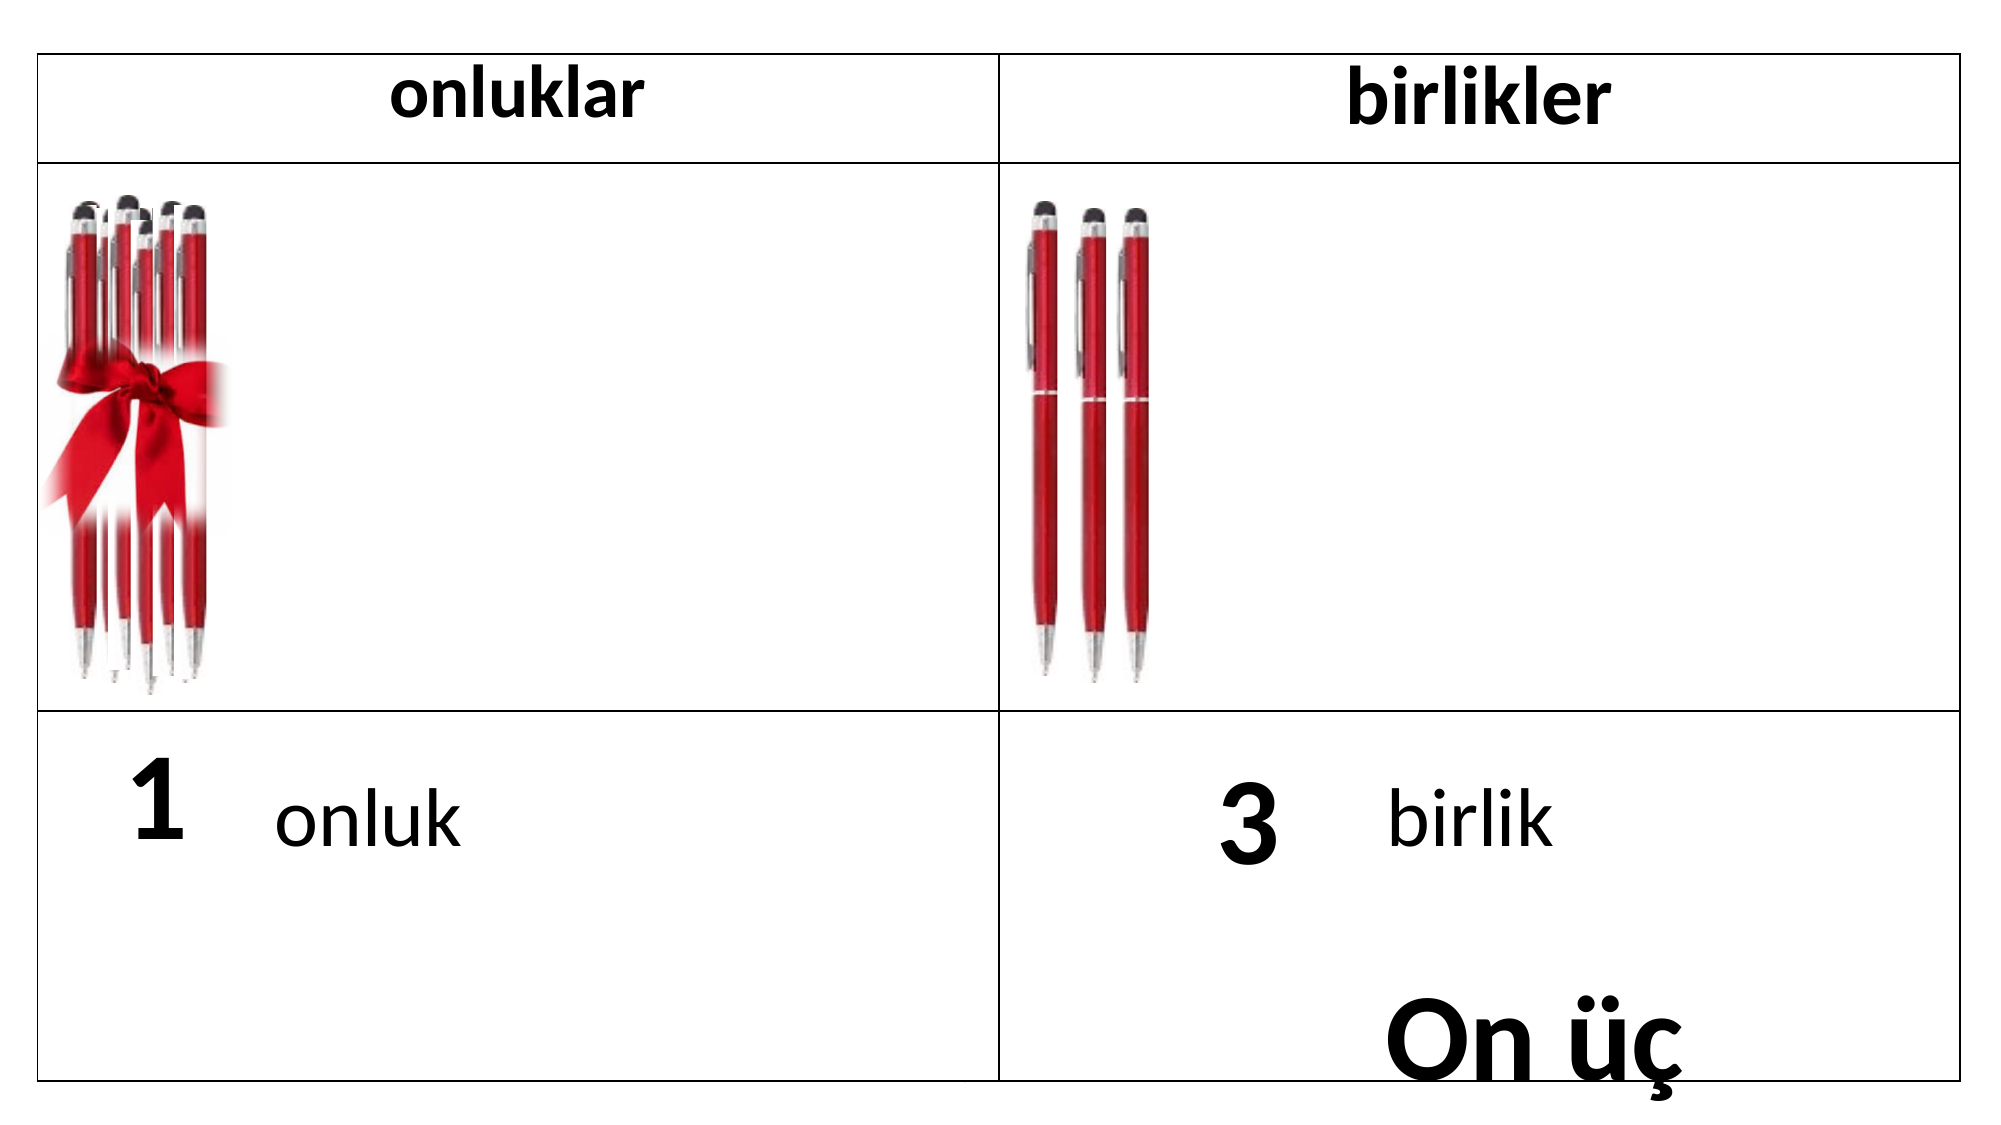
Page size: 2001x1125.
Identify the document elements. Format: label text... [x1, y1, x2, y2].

text_box birlik [1371, 755, 1569, 871]
table_cell [38, 712, 998, 1080]
picture [37, 195, 234, 695]
table_cell [1000, 164, 1959, 710]
text_box onluk [259, 755, 497, 871]
table_cell [38, 164, 998, 710]
picture [1024, 201, 1058, 676]
text_box On üç [1370, 948, 1870, 1114]
text_box 1 [110, 707, 234, 873]
table_header birlikler [1000, 55, 1959, 162]
picture [1116, 208, 1149, 683]
picture [1073, 208, 1107, 683]
text_box 3 [1183, 732, 1329, 898]
table_header onluklar [38, 55, 998, 162]
table_cell [1000, 712, 1959, 1080]
footer Kazım KAT [662, 1042, 1338, 1103]
